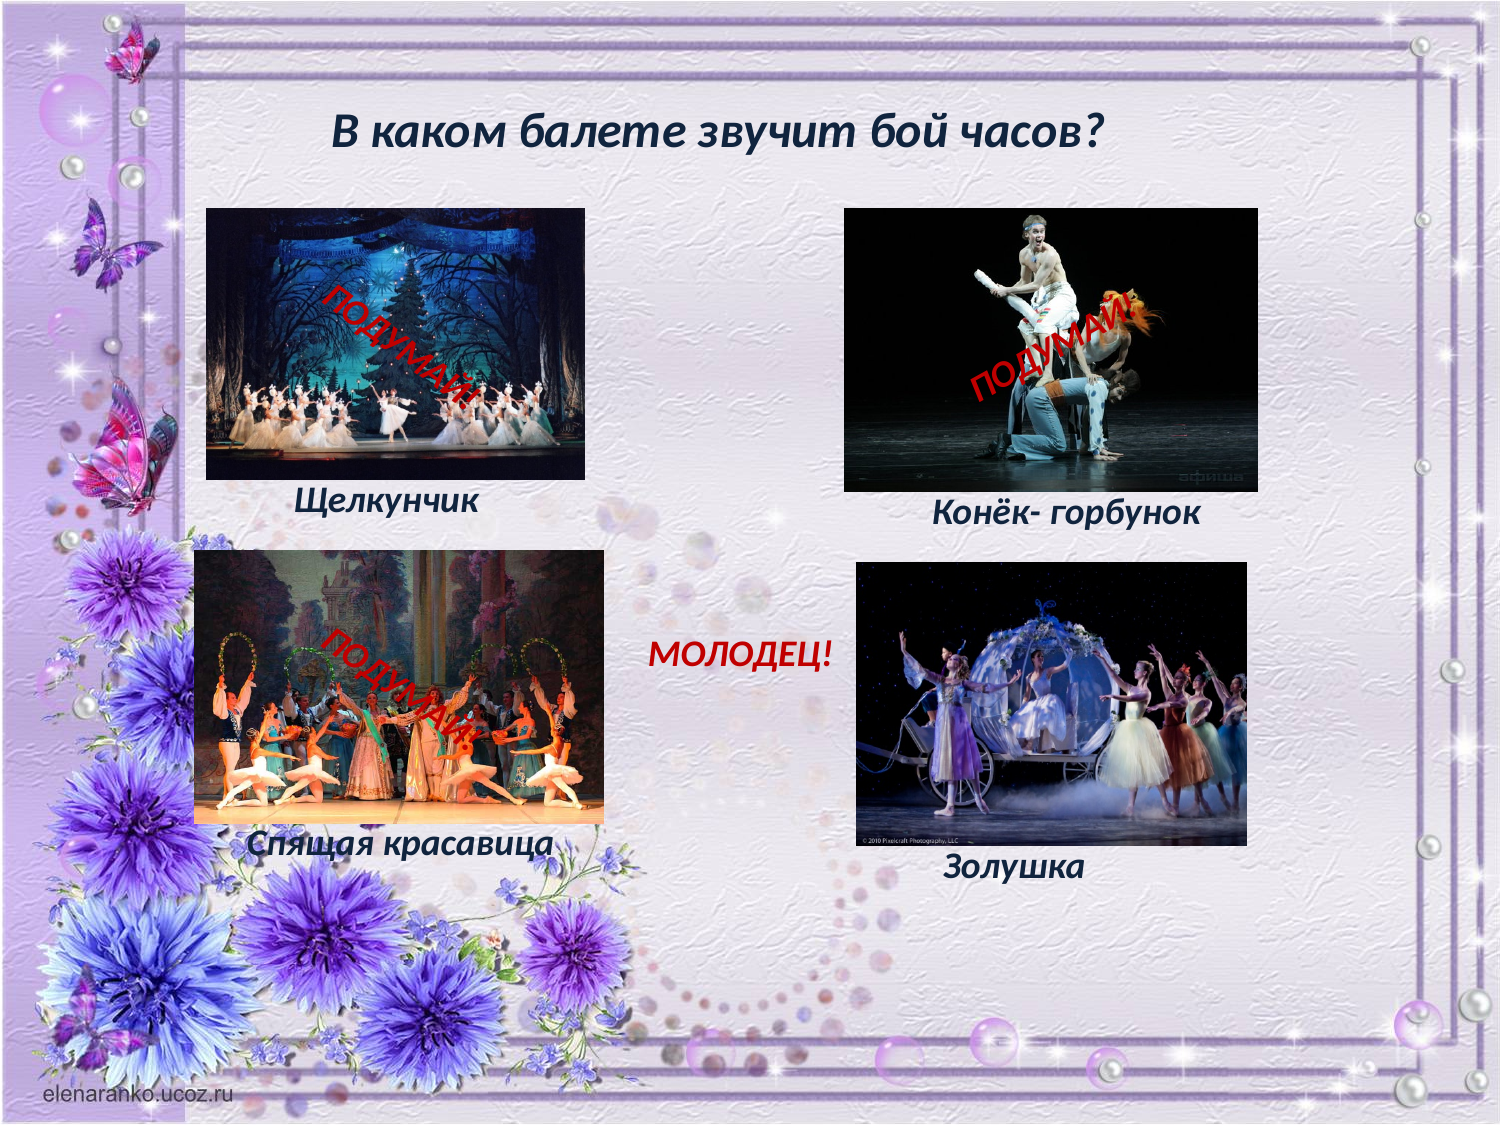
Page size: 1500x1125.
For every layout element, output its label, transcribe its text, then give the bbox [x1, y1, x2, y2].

picture [0, 0, 1500, 1125]
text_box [844, 207, 1259, 541]
text_box В каком балете звучит бой часов? [316, 89, 1121, 165]
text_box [856, 562, 1247, 895]
text_box МОЛОДЕЦ! [633, 621, 849, 682]
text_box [194, 550, 605, 872]
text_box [206, 207, 585, 529]
